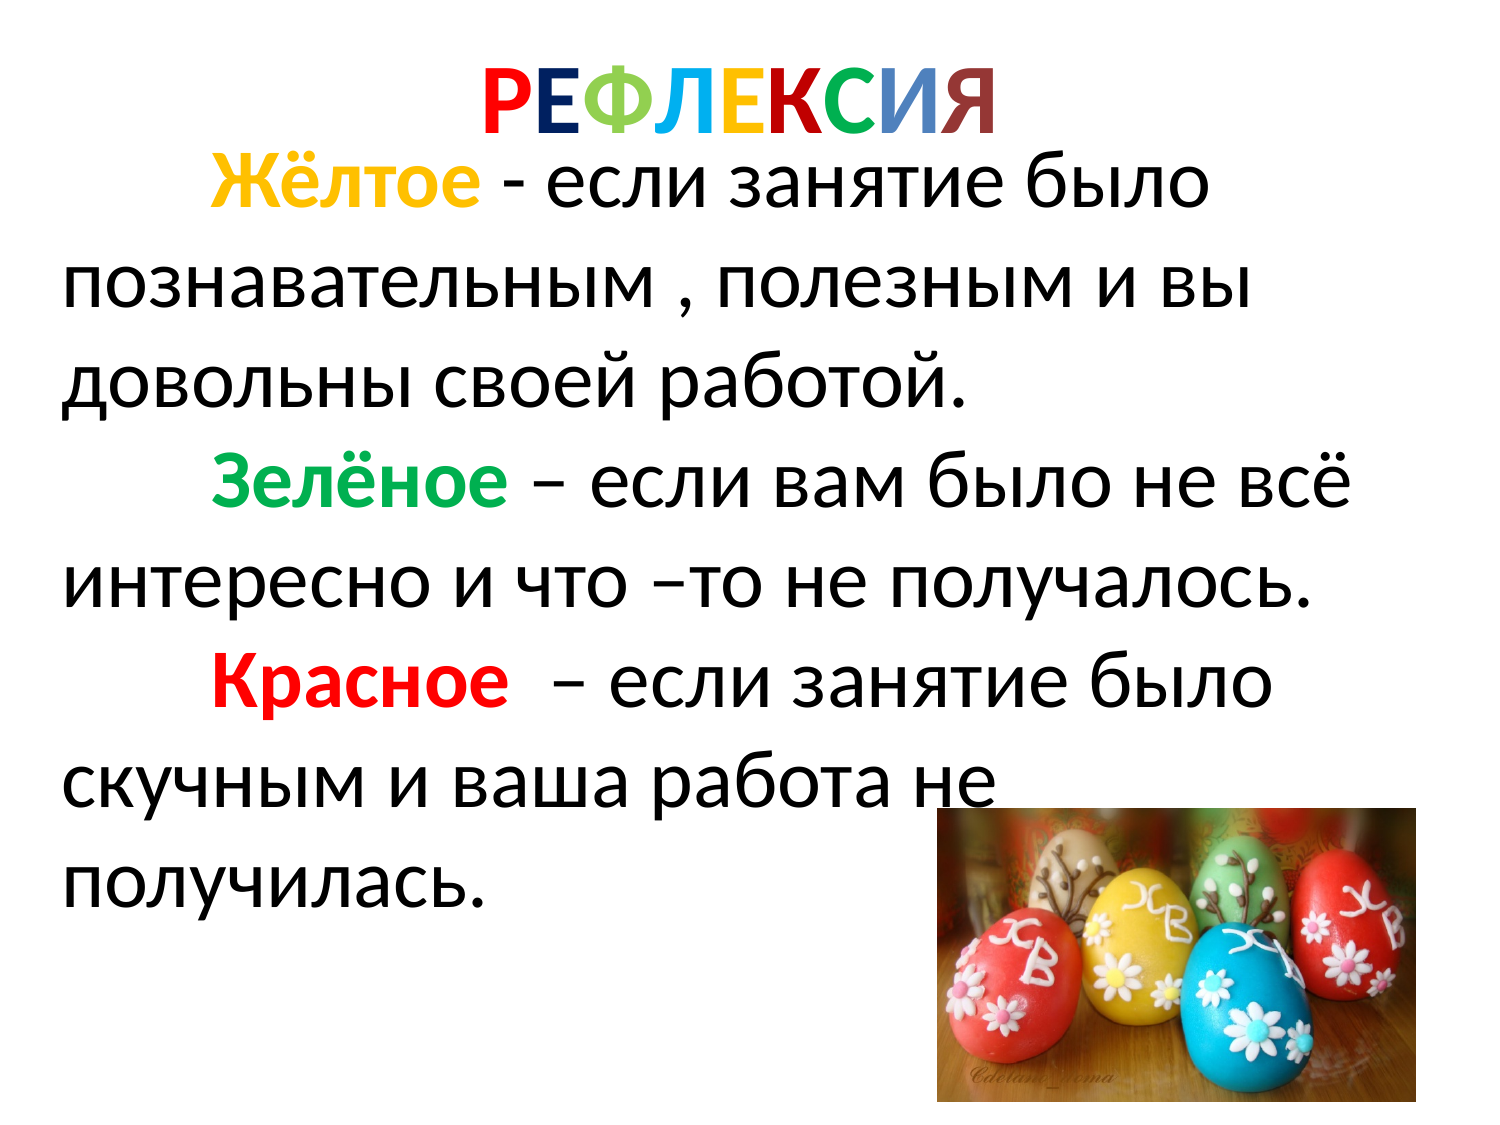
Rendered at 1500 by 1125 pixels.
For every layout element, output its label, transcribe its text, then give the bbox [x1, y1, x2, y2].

text_box Жёлтое - если занятие было познавательным , полезным и вы довольны своей работой. Зелёное – если вам было не всё интересно и что –то не получалось. Красное – если занятие было скучным и ваша работа не получилась. [46, 117, 1418, 1022]
picture [937, 808, 1416, 1102]
title РЕФЛЕКСИЯ [58, 0, 1422, 188]
